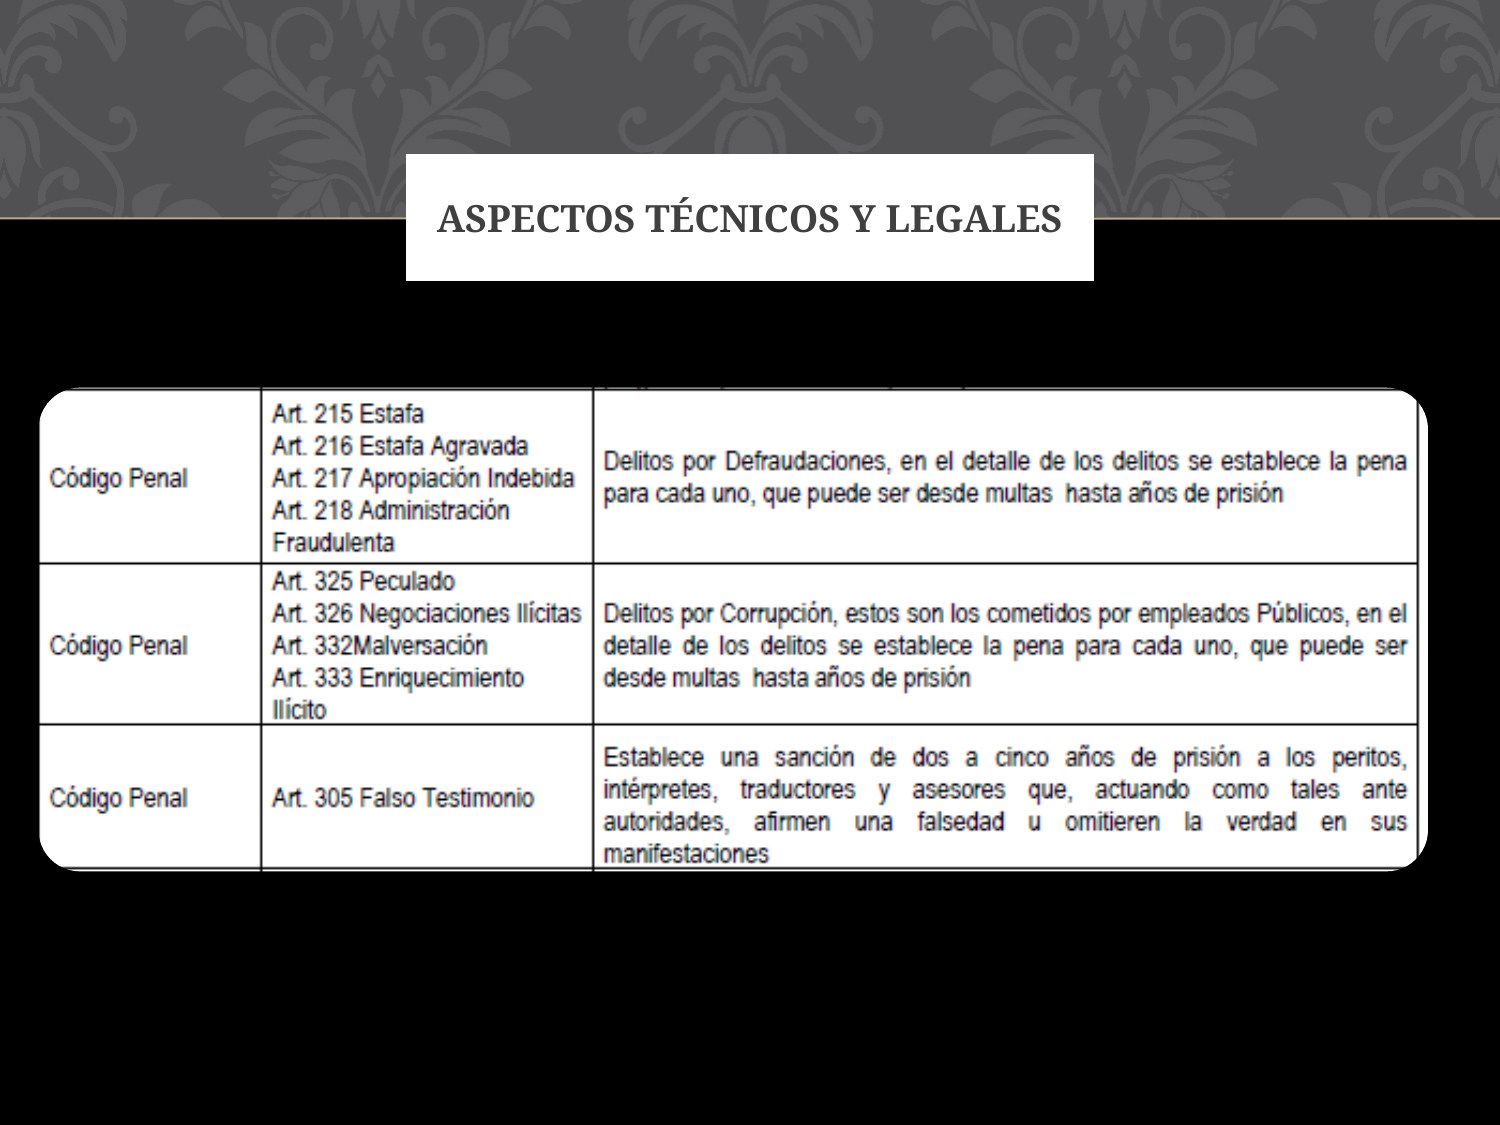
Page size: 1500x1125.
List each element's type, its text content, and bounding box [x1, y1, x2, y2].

picture [38, 387, 1429, 872]
title ASPECTOS TÉCNICOS Y LEGALES [406, 154, 1094, 281]
